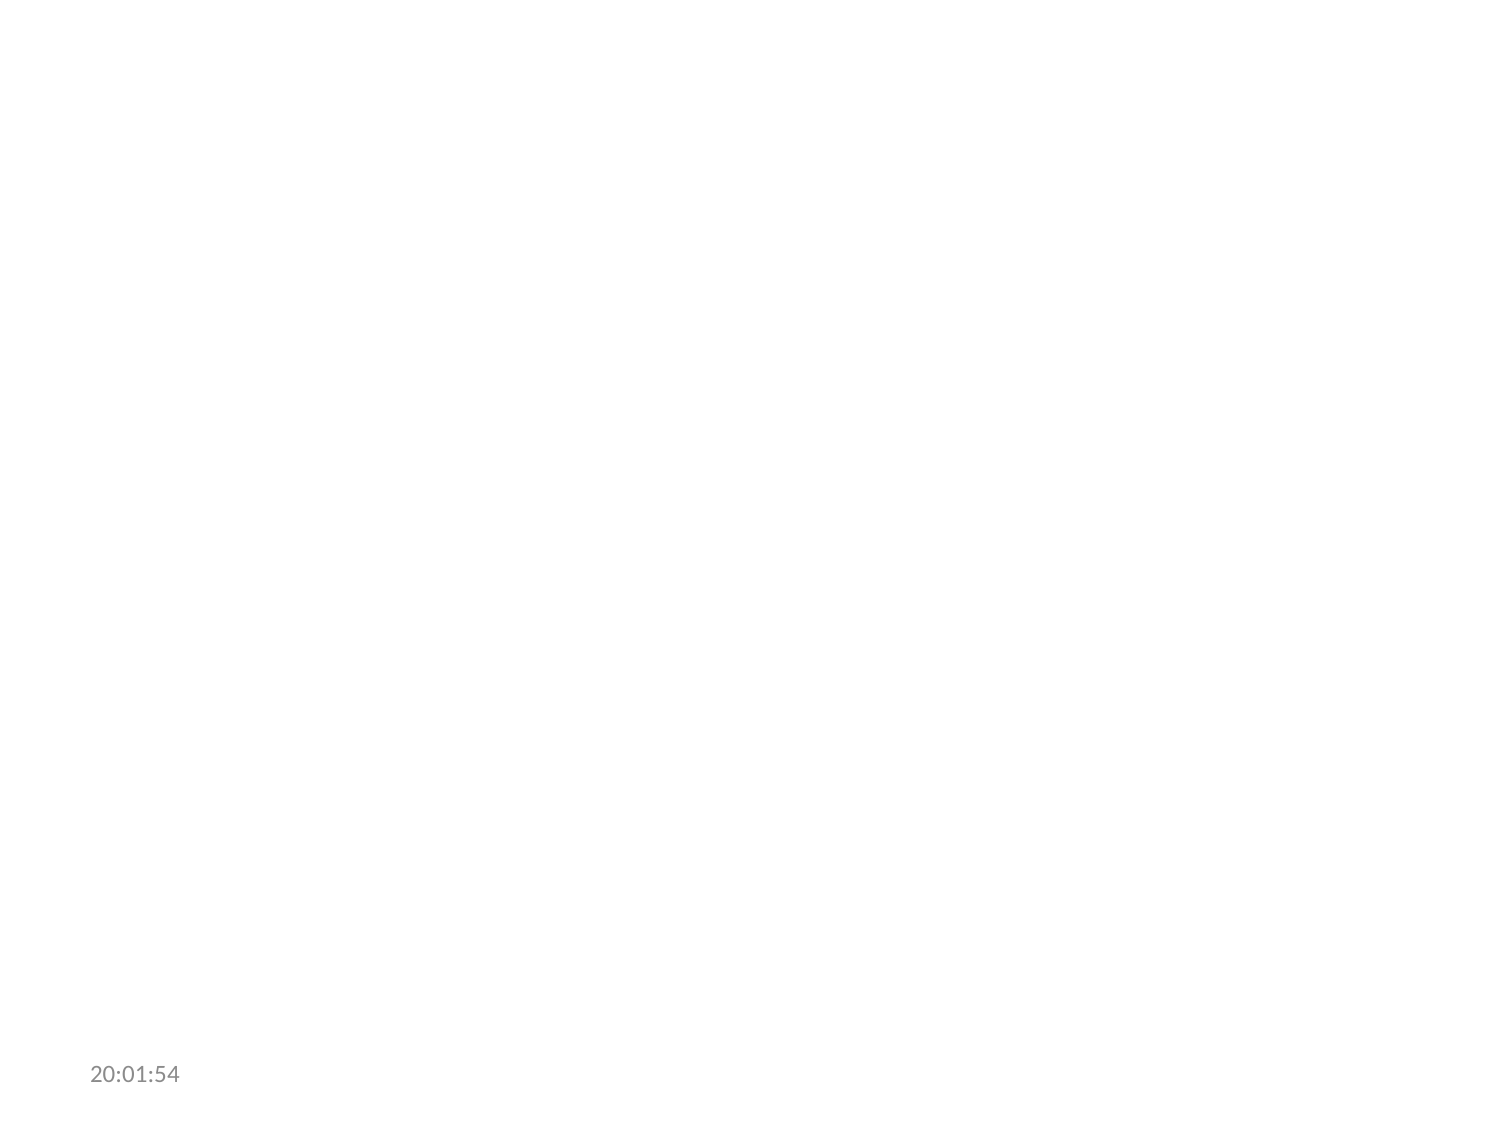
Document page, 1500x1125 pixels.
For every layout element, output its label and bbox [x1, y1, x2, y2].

slide_number [75, 1042, 425, 1103]
